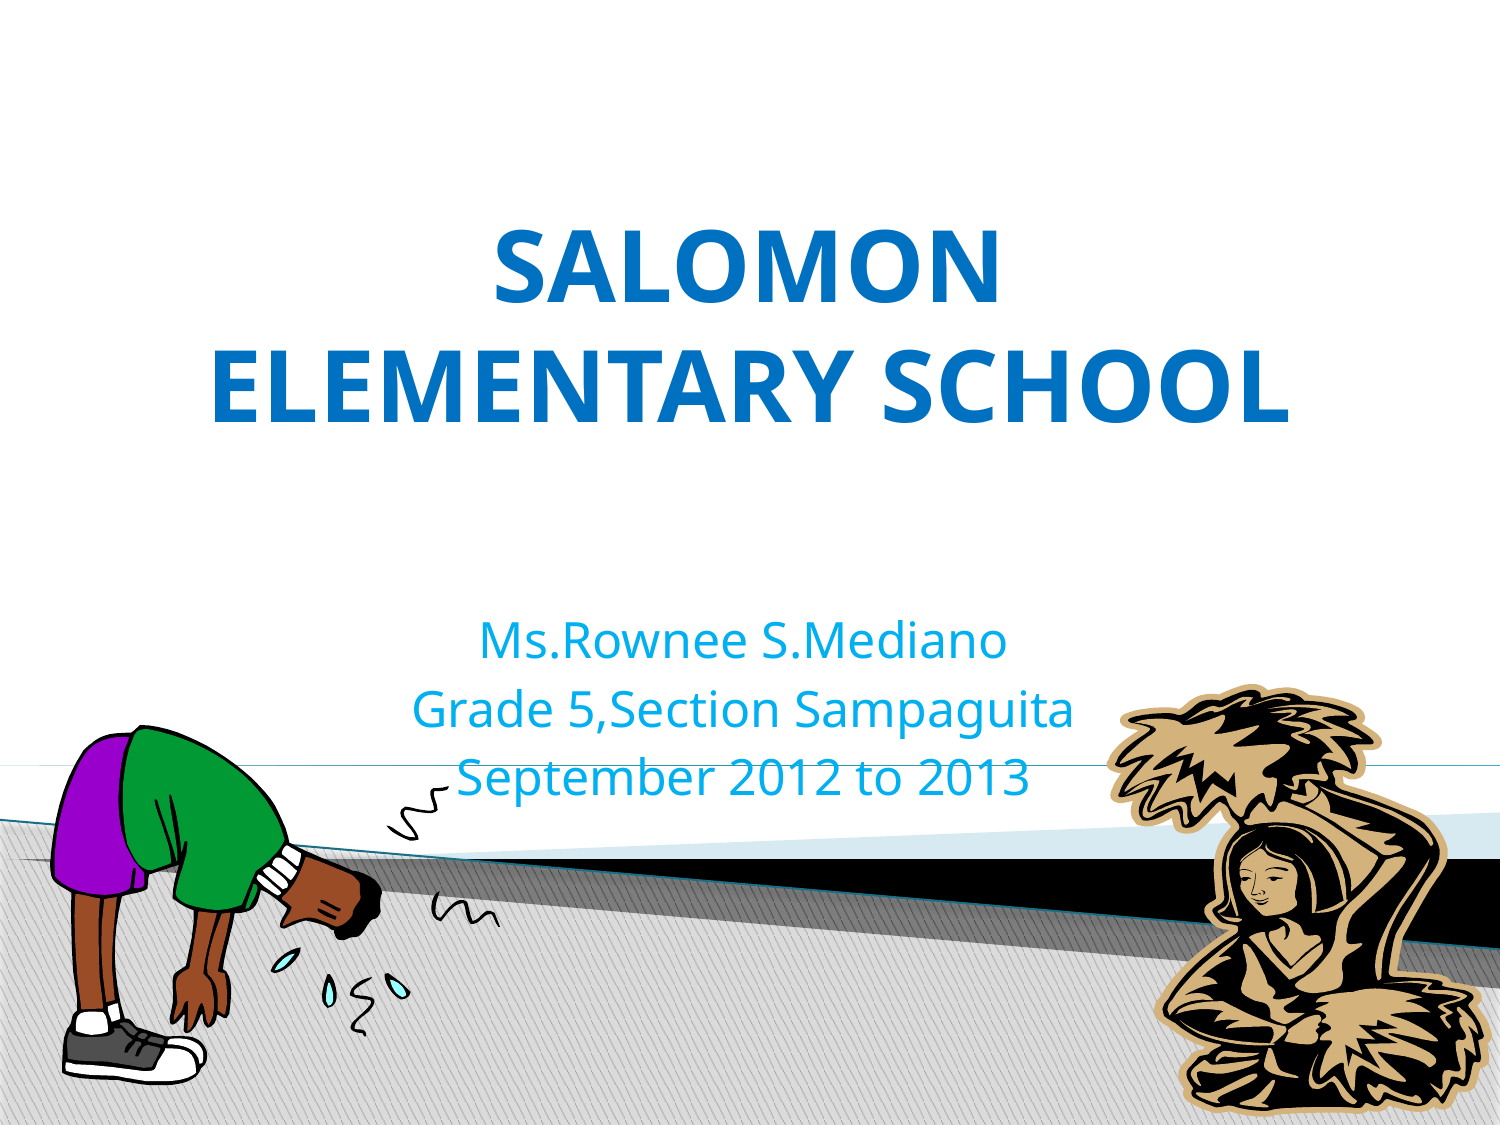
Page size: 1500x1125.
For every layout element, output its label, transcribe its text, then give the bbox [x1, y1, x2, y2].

title SALOMON ELEMENTARY SCHOOL [165, 149, 1334, 450]
subtitle Ms.Rownee S.Mediano Grade 5,Section Sampaguita September 2012 to 2013 [165, 450, 1334, 925]
picture [771, 681, 1500, 1121]
picture [0, 724, 501, 1087]
picture [492, 772, 501, 778]
picture [492, 783, 501, 791]
